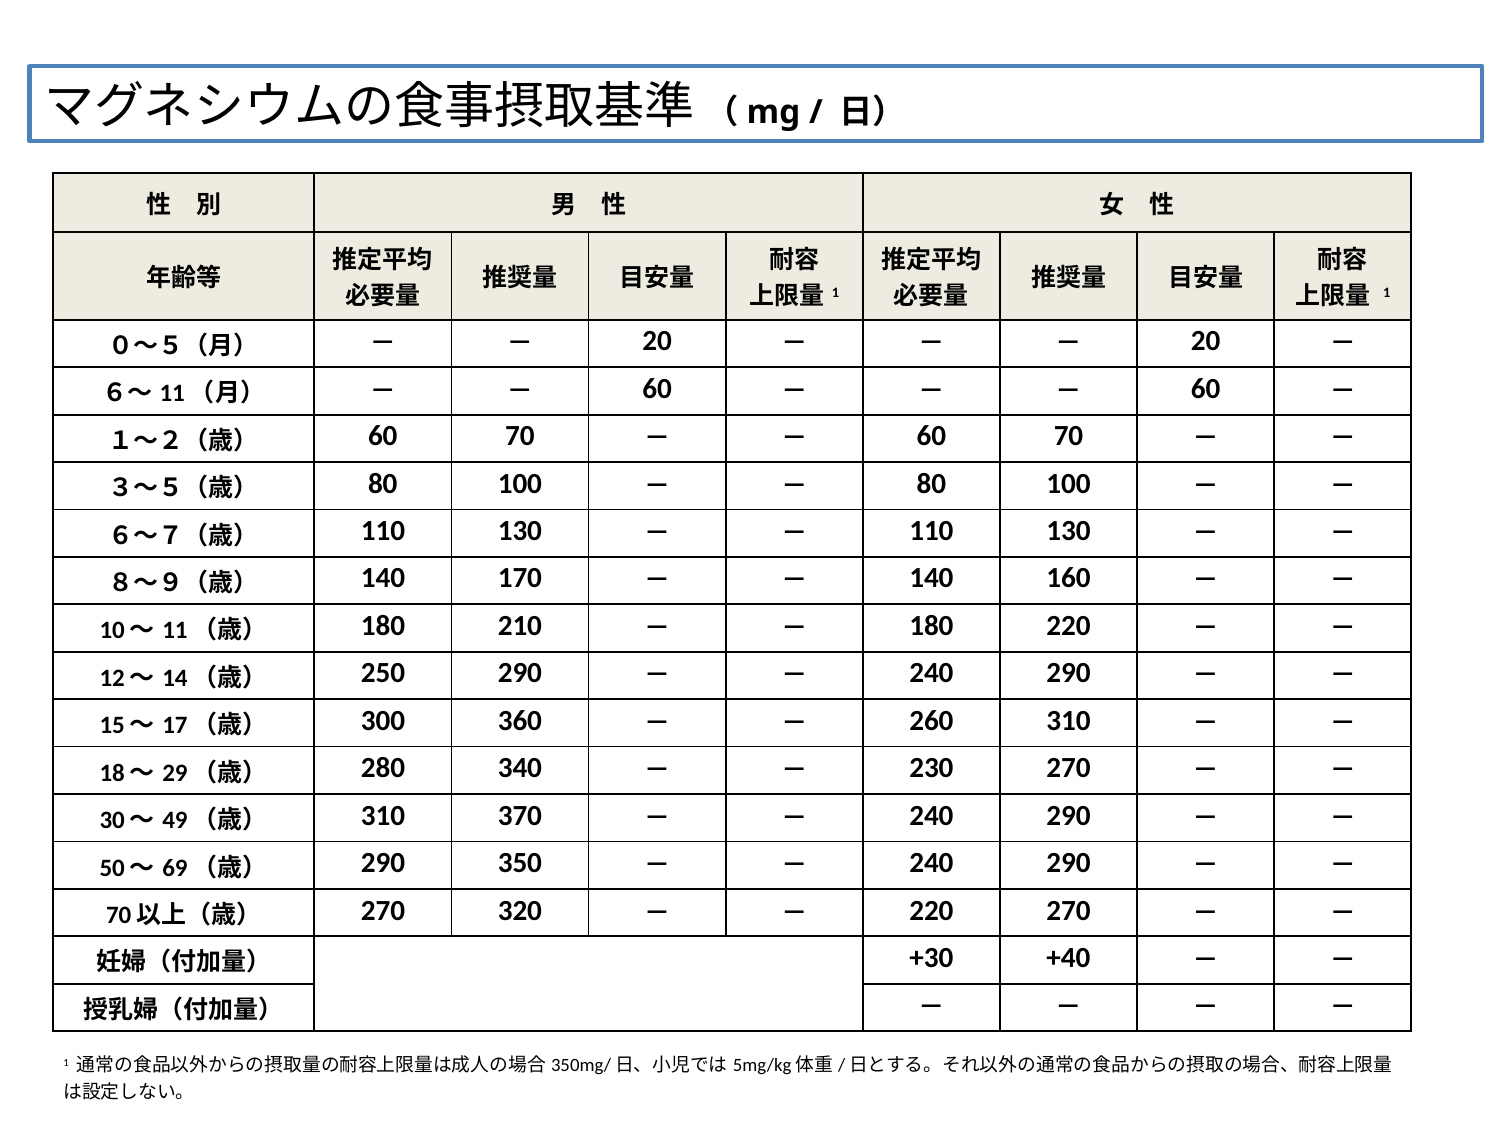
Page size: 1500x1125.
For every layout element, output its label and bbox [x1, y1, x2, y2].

table_cell [589, 510, 725, 556]
table_cell [1275, 747, 1410, 793]
table_cell [1138, 510, 1273, 556]
table_cell [1138, 985, 1273, 1030]
table_cell [589, 795, 725, 841]
table_cell [1275, 890, 1410, 935]
table_cell [727, 890, 862, 935]
table_cell [1001, 605, 1136, 651]
table_cell [1001, 321, 1136, 366]
table_cell [589, 558, 725, 603]
table_cell [1138, 416, 1273, 461]
table_cell [1275, 321, 1410, 366]
table_cell [1275, 795, 1410, 841]
table_cell [727, 747, 862, 793]
table_cell [452, 605, 588, 651]
table_cell [54, 463, 313, 509]
table_cell [1275, 653, 1410, 698]
table_cell [1001, 416, 1136, 461]
table_cell [864, 700, 999, 746]
table_header [864, 174, 1410, 231]
table_cell [1138, 747, 1273, 793]
table_cell [315, 416, 451, 461]
table_cell [1275, 605, 1410, 651]
table_cell [1138, 368, 1273, 414]
table_cell [589, 605, 725, 651]
table_cell [864, 747, 999, 793]
table_cell [53, 1032, 1411, 1099]
table_cell [315, 605, 451, 651]
table_cell [452, 463, 588, 509]
table_cell [1275, 368, 1410, 414]
table_cell [1001, 510, 1136, 556]
table_cell [315, 368, 451, 414]
table_cell [315, 510, 451, 556]
table_cell [315, 795, 451, 841]
table_cell [1138, 463, 1273, 509]
table_cell [727, 233, 862, 319]
table_cell [864, 842, 999, 888]
table_cell [727, 653, 862, 698]
table_cell [54, 700, 313, 746]
table_cell [54, 368, 313, 414]
table_cell [727, 700, 862, 746]
table_cell [54, 605, 313, 651]
table_cell [727, 321, 862, 366]
table_cell [54, 416, 313, 461]
table_cell [1001, 653, 1136, 698]
table_cell [864, 985, 999, 1030]
table_cell [315, 700, 451, 746]
table_cell [589, 463, 725, 509]
table_cell [864, 416, 999, 461]
table_cell [315, 937, 862, 1030]
table_cell [452, 795, 588, 841]
table_cell [727, 842, 862, 888]
table_cell [452, 558, 588, 603]
table_cell [315, 747, 451, 793]
table_cell [1138, 233, 1273, 319]
table_cell [1138, 937, 1273, 983]
table_cell [727, 605, 862, 651]
table_cell [54, 653, 313, 698]
table_cell [864, 510, 999, 556]
table_cell [54, 747, 313, 793]
table_cell [589, 321, 725, 366]
table_cell [1275, 842, 1410, 888]
table_cell [727, 368, 862, 414]
table_cell [864, 233, 999, 319]
table_cell [452, 416, 588, 461]
table_cell [315, 463, 451, 509]
table_cell [864, 558, 999, 603]
table_cell [864, 653, 999, 698]
table_cell [1138, 700, 1273, 746]
table_cell [1001, 558, 1136, 603]
table_cell [54, 321, 313, 366]
table_cell [54, 890, 313, 935]
table_cell [1001, 700, 1136, 746]
table_cell [315, 233, 451, 319]
table_cell [589, 890, 725, 935]
table_cell [54, 233, 313, 319]
table_cell [1275, 416, 1410, 461]
table_cell [315, 558, 451, 603]
table_cell [54, 937, 313, 983]
table_header [315, 174, 862, 231]
table_cell [452, 653, 588, 698]
table_cell [727, 510, 862, 556]
table_cell [54, 985, 313, 1030]
table_cell [589, 416, 725, 461]
table_cell [315, 653, 451, 698]
table_cell [1138, 558, 1273, 603]
text_box [27, 64, 1484, 143]
table_cell [864, 890, 999, 935]
table_cell [1001, 233, 1136, 319]
table_cell [315, 321, 451, 366]
table_cell [1001, 463, 1136, 509]
table_cell [727, 795, 862, 841]
table_cell [452, 700, 588, 746]
table_cell [54, 510, 313, 556]
table_cell [589, 653, 725, 698]
table_cell [1275, 510, 1410, 556]
table_cell [1138, 605, 1273, 651]
table_cell [1001, 842, 1136, 888]
table_cell [315, 842, 451, 888]
table_cell [864, 463, 999, 509]
table_cell [54, 795, 313, 841]
table_cell [1001, 890, 1136, 935]
table_cell [452, 510, 588, 556]
table_cell [1001, 795, 1136, 841]
table_cell [1275, 937, 1410, 983]
table_cell [1138, 890, 1273, 935]
table_cell [452, 368, 588, 414]
table_cell [1001, 985, 1136, 1030]
table_cell [1001, 937, 1136, 983]
table_cell [589, 747, 725, 793]
table_cell [1138, 653, 1273, 698]
table_cell [727, 558, 862, 603]
table_cell [864, 795, 999, 841]
table_cell [315, 890, 451, 935]
table_cell [864, 937, 999, 983]
table_cell [54, 842, 313, 888]
table_cell [864, 321, 999, 366]
table_cell [727, 416, 862, 461]
table_cell [1275, 985, 1410, 1030]
table_cell [1138, 795, 1273, 841]
table_cell [1275, 700, 1410, 746]
table_cell [452, 890, 588, 935]
table_cell [452, 747, 588, 793]
table_cell [589, 700, 725, 746]
table_cell [1275, 233, 1410, 319]
table_cell [1275, 463, 1410, 509]
table_header [54, 174, 313, 231]
table_cell [1001, 368, 1136, 414]
table_cell [452, 233, 588, 319]
table_cell [589, 842, 725, 888]
table_cell [1275, 558, 1410, 603]
table_cell [54, 558, 313, 603]
table_cell [1138, 321, 1273, 366]
table_cell [589, 233, 725, 319]
table_cell [452, 321, 588, 366]
table_cell [1138, 842, 1273, 888]
table_cell [1001, 747, 1136, 793]
table_cell [864, 605, 999, 651]
table_cell [727, 463, 862, 509]
table_cell [589, 368, 725, 414]
table_cell [452, 842, 588, 888]
table_cell [864, 368, 999, 414]
